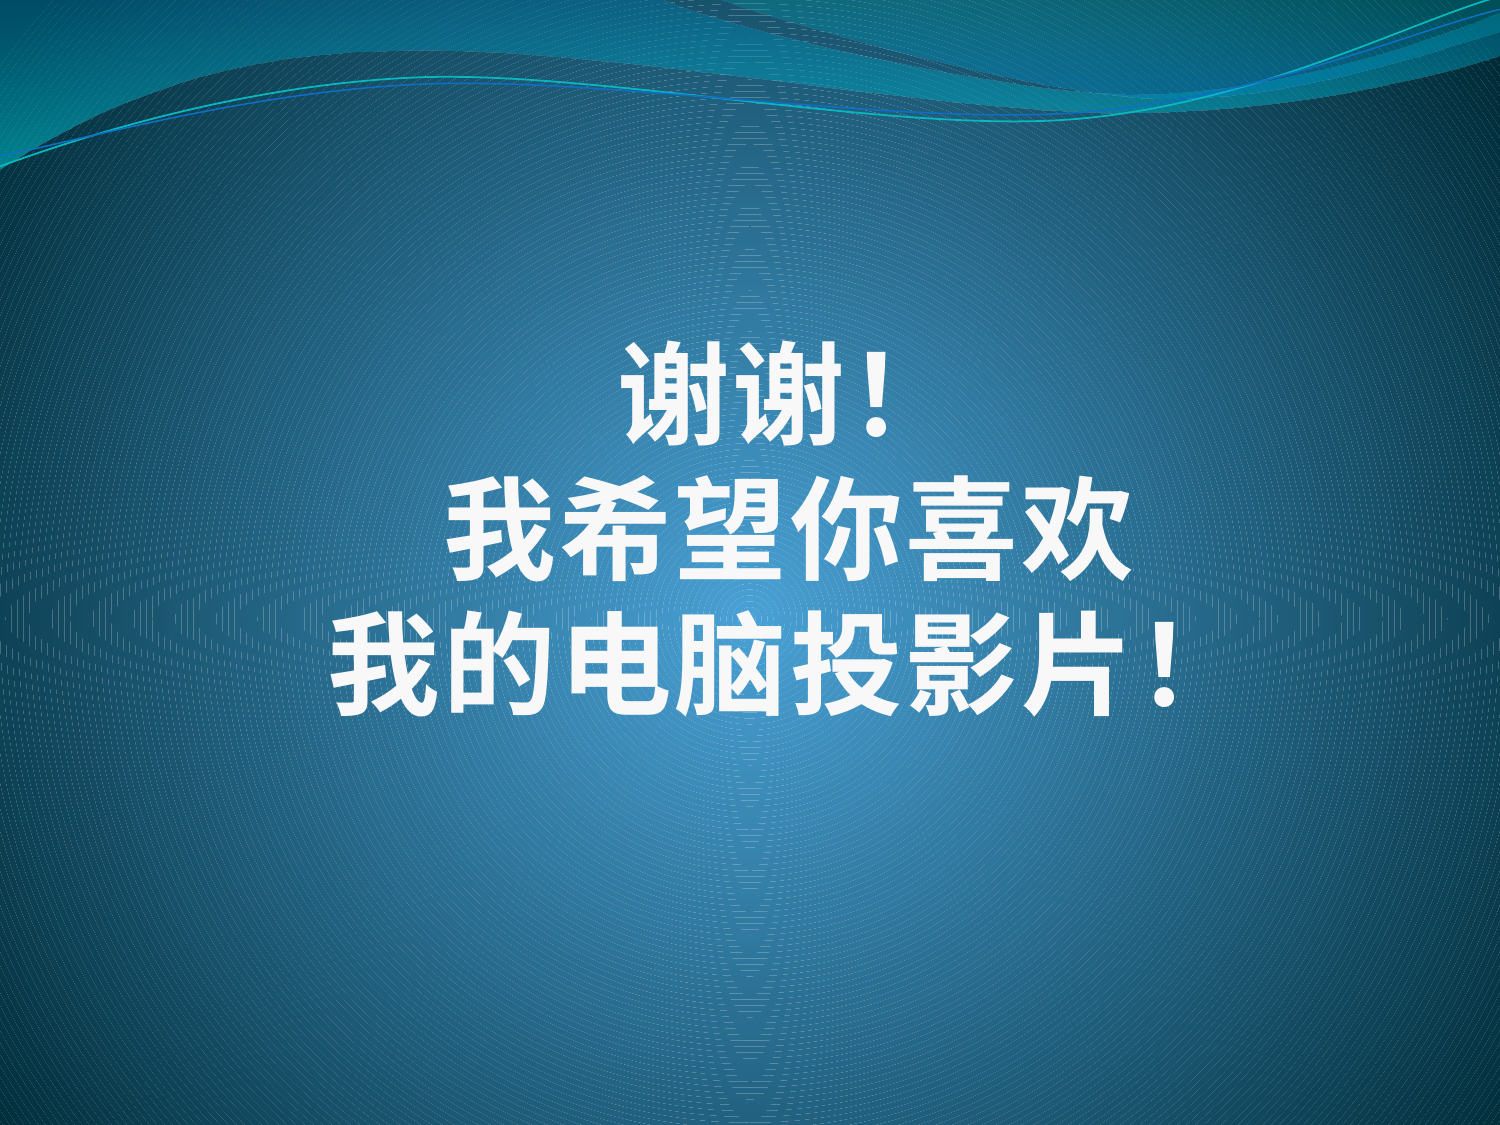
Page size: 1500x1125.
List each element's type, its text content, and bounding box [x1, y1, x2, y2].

text_box 谢谢！ 我希望你喜欢 我的电脑投影片！ [312, 316, 1265, 1007]
